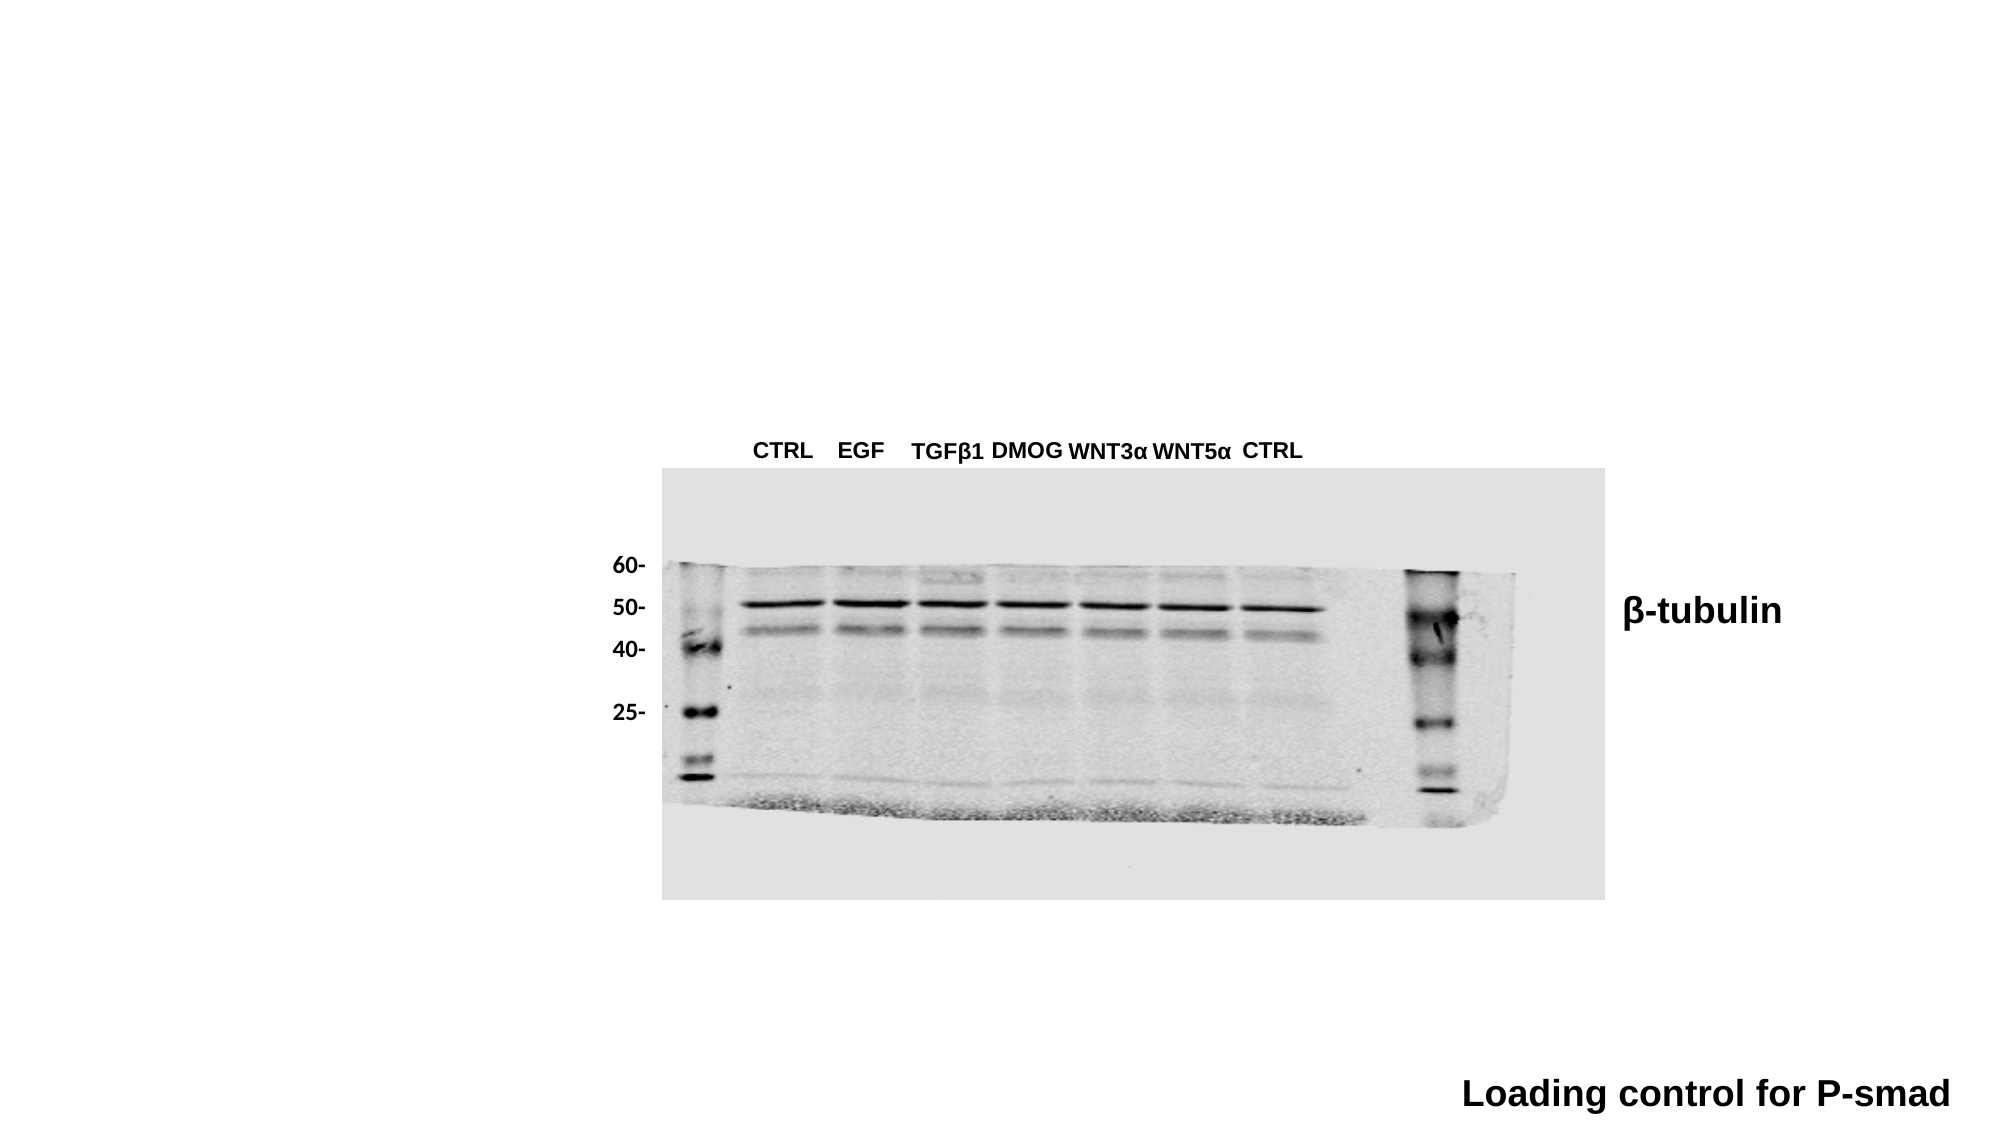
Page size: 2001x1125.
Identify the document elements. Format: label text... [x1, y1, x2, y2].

picture [662, 468, 1605, 900]
text_box WNT3α [1053, 429, 1137, 468]
text_box 60- [597, 541, 661, 586]
text_box CTRL [738, 428, 822, 468]
text_box DMOG [976, 428, 1079, 468]
text_box Loading control for P-smad [1447, 1061, 1968, 1121]
text_box β-tubulin [1607, 578, 1798, 639]
text_box 40- [597, 628, 661, 670]
text_box EGF [822, 428, 900, 468]
text_box 25- [597, 688, 661, 734]
text_box TGFβ1 [896, 429, 976, 468]
text_box WNT5α [1137, 429, 1227, 468]
text_box 50- [597, 586, 661, 628]
text_box CTRL [1227, 428, 1319, 468]
